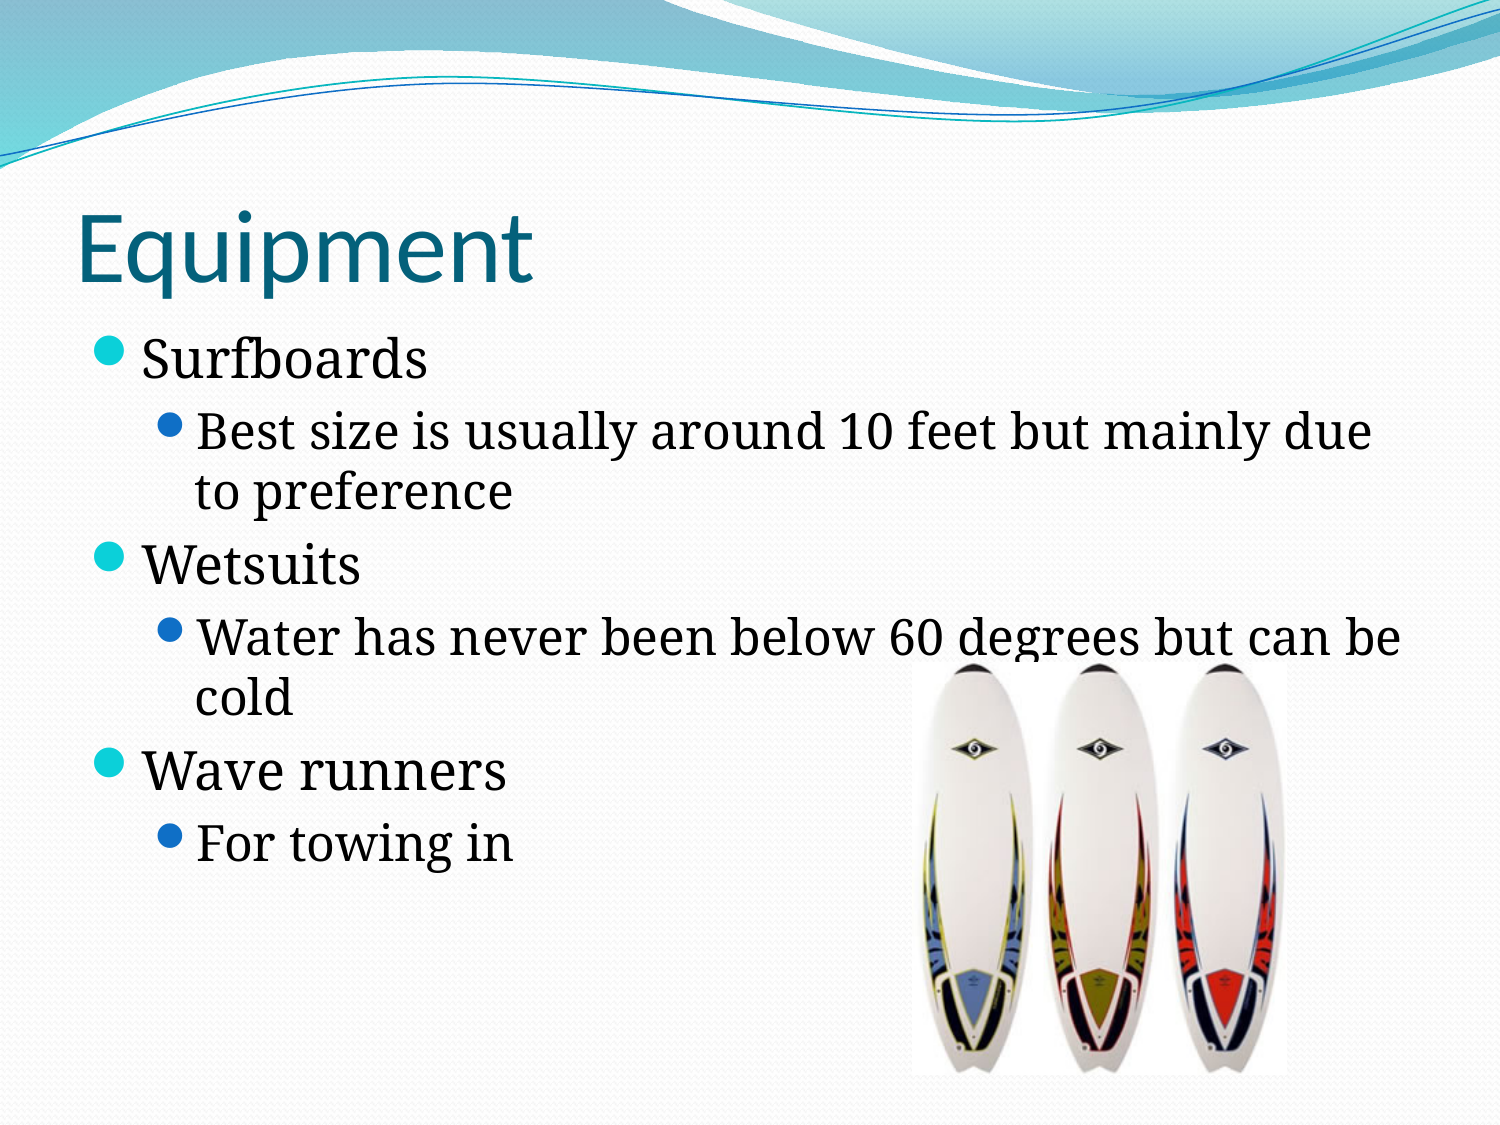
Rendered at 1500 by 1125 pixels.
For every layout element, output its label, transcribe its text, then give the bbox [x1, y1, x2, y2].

list Surfboards Best size is usually around 10 feet but mainly due to preference Wetsuits Water has never been below 60 degrees but can be cold Wave runners For towing in [75, 317, 1425, 1038]
title Equipment [75, 115, 1425, 303]
picture [912, 662, 1287, 1076]
